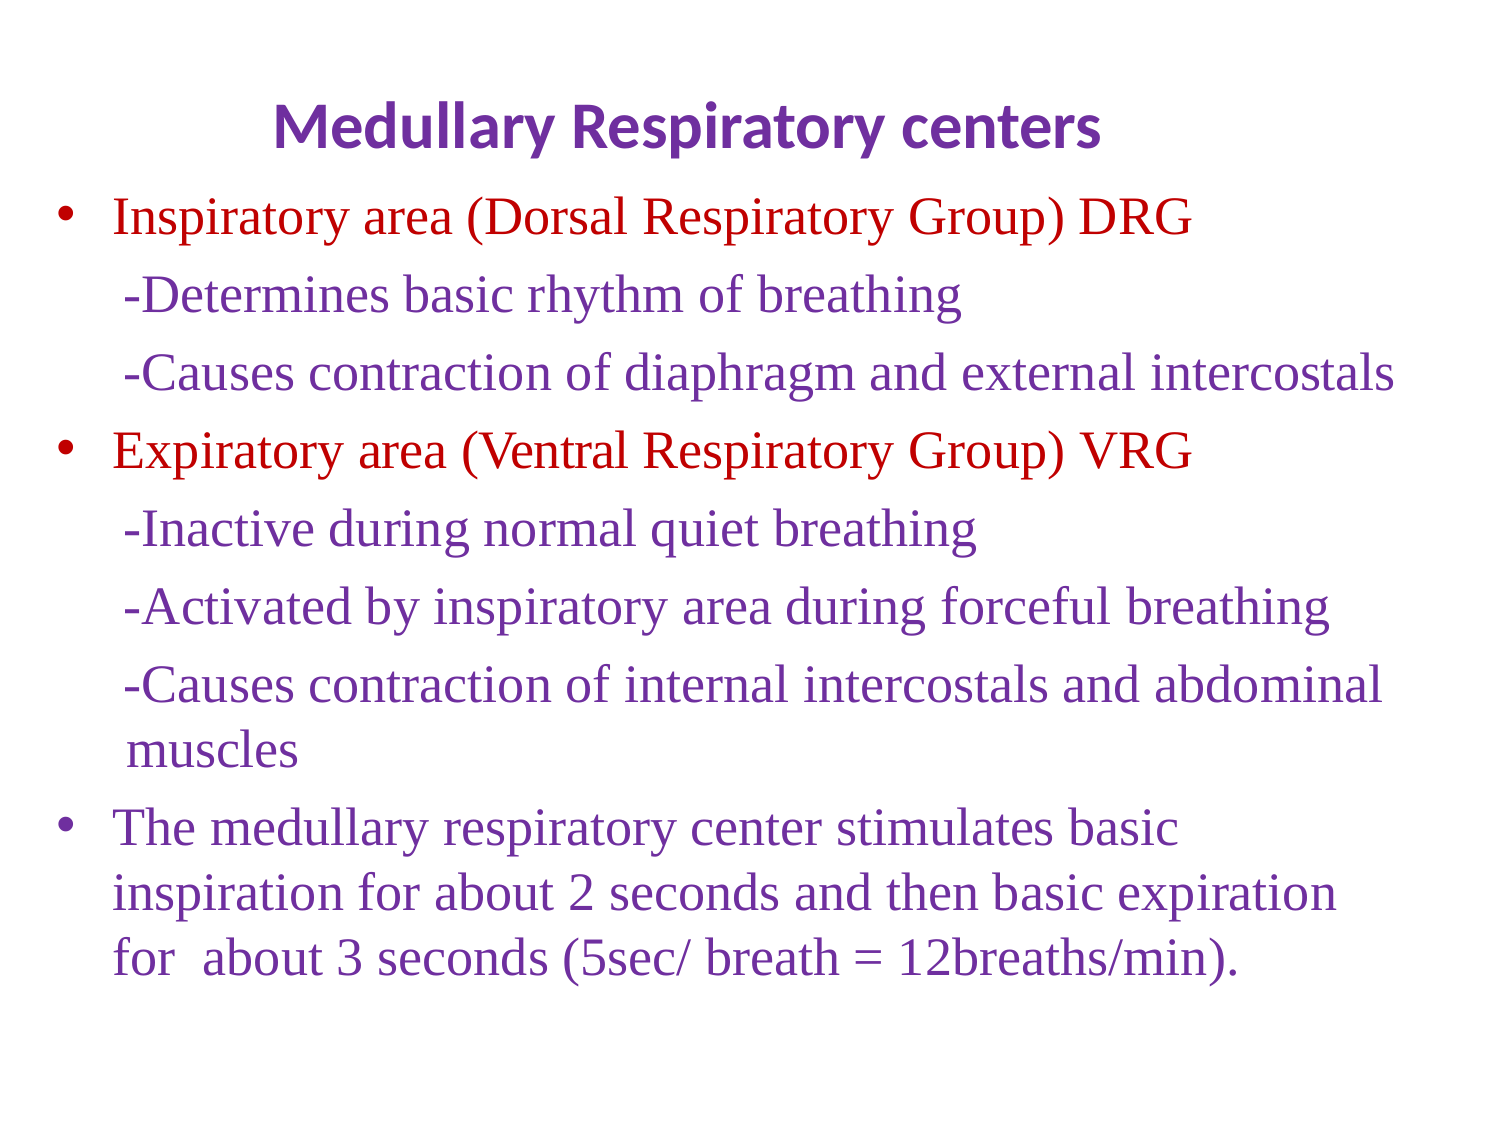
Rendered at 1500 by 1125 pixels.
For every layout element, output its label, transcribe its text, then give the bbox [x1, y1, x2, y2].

title Medullary Respiratory centers [168, 53, 1332, 180]
text_box Inspiratory area (Dorsal Respiratory Group) DRG -Determines basic rhythm of breathing -Causes contraction of diaphragm and external intercostals Expiratory area (Ventral Respiratory Group) VRG -Inactive during normal quiet breathing -Activated by inspiratory area during forceful breathing -Causes contraction of internal intercostals and abdominal muscles The medullary respiratory center stimulates basic inspiration for about 2 seconds and then basic expiration for about 3 seconds (5sec/ breath = 12breaths/min). [54, 180, 1416, 987]
